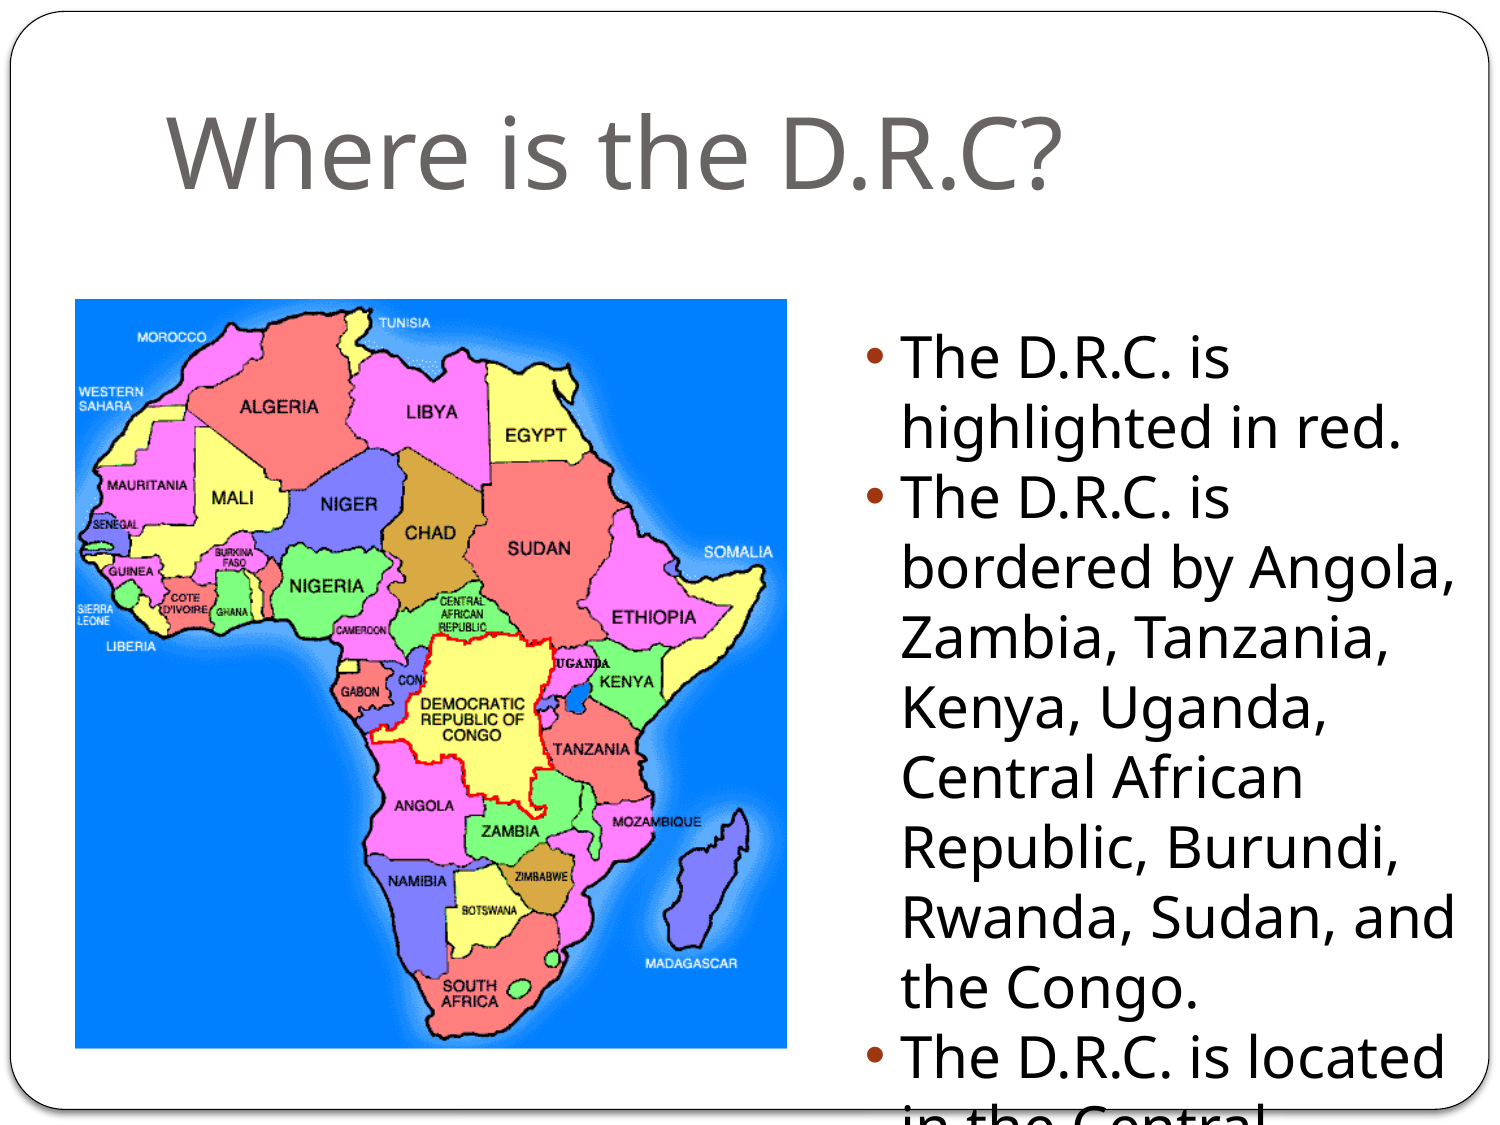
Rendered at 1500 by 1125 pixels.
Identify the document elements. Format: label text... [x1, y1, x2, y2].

title Where is the D.R.C? [149, 37, 1426, 226]
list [74, 299, 787, 1051]
text_box The D.R.C. is highlighted in red. The D.R.C. is bordered by Angola, Zambia, Tanzania, Kenya, Uganda, Central African Republic, Burundi, Rwanda, Sudan, and the Congo. The D.R.C. is located in the Central African region. [849, 312, 1475, 1125]
